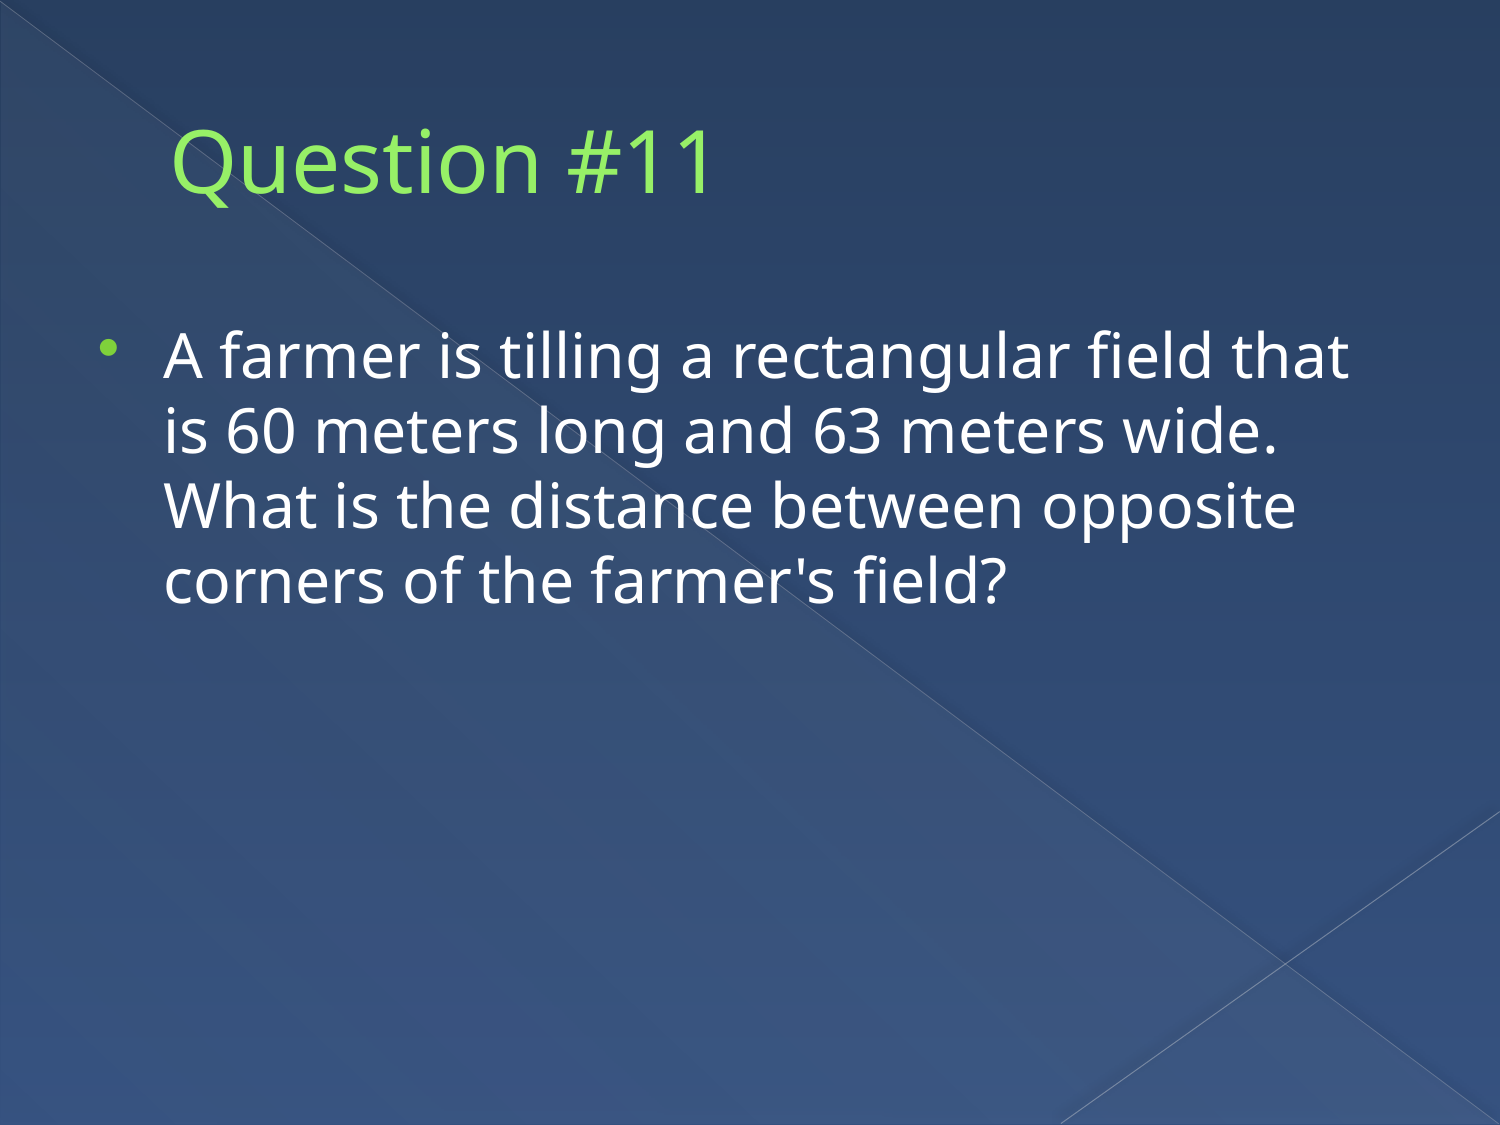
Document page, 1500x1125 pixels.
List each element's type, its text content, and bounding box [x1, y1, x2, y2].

list A farmer is tilling a rectangular field that is 60 meters long and 63 meters wide. What is the distance between opposite corners of the farmer's field? [75, 308, 1425, 1059]
title Question #11 [75, 43, 1425, 274]
